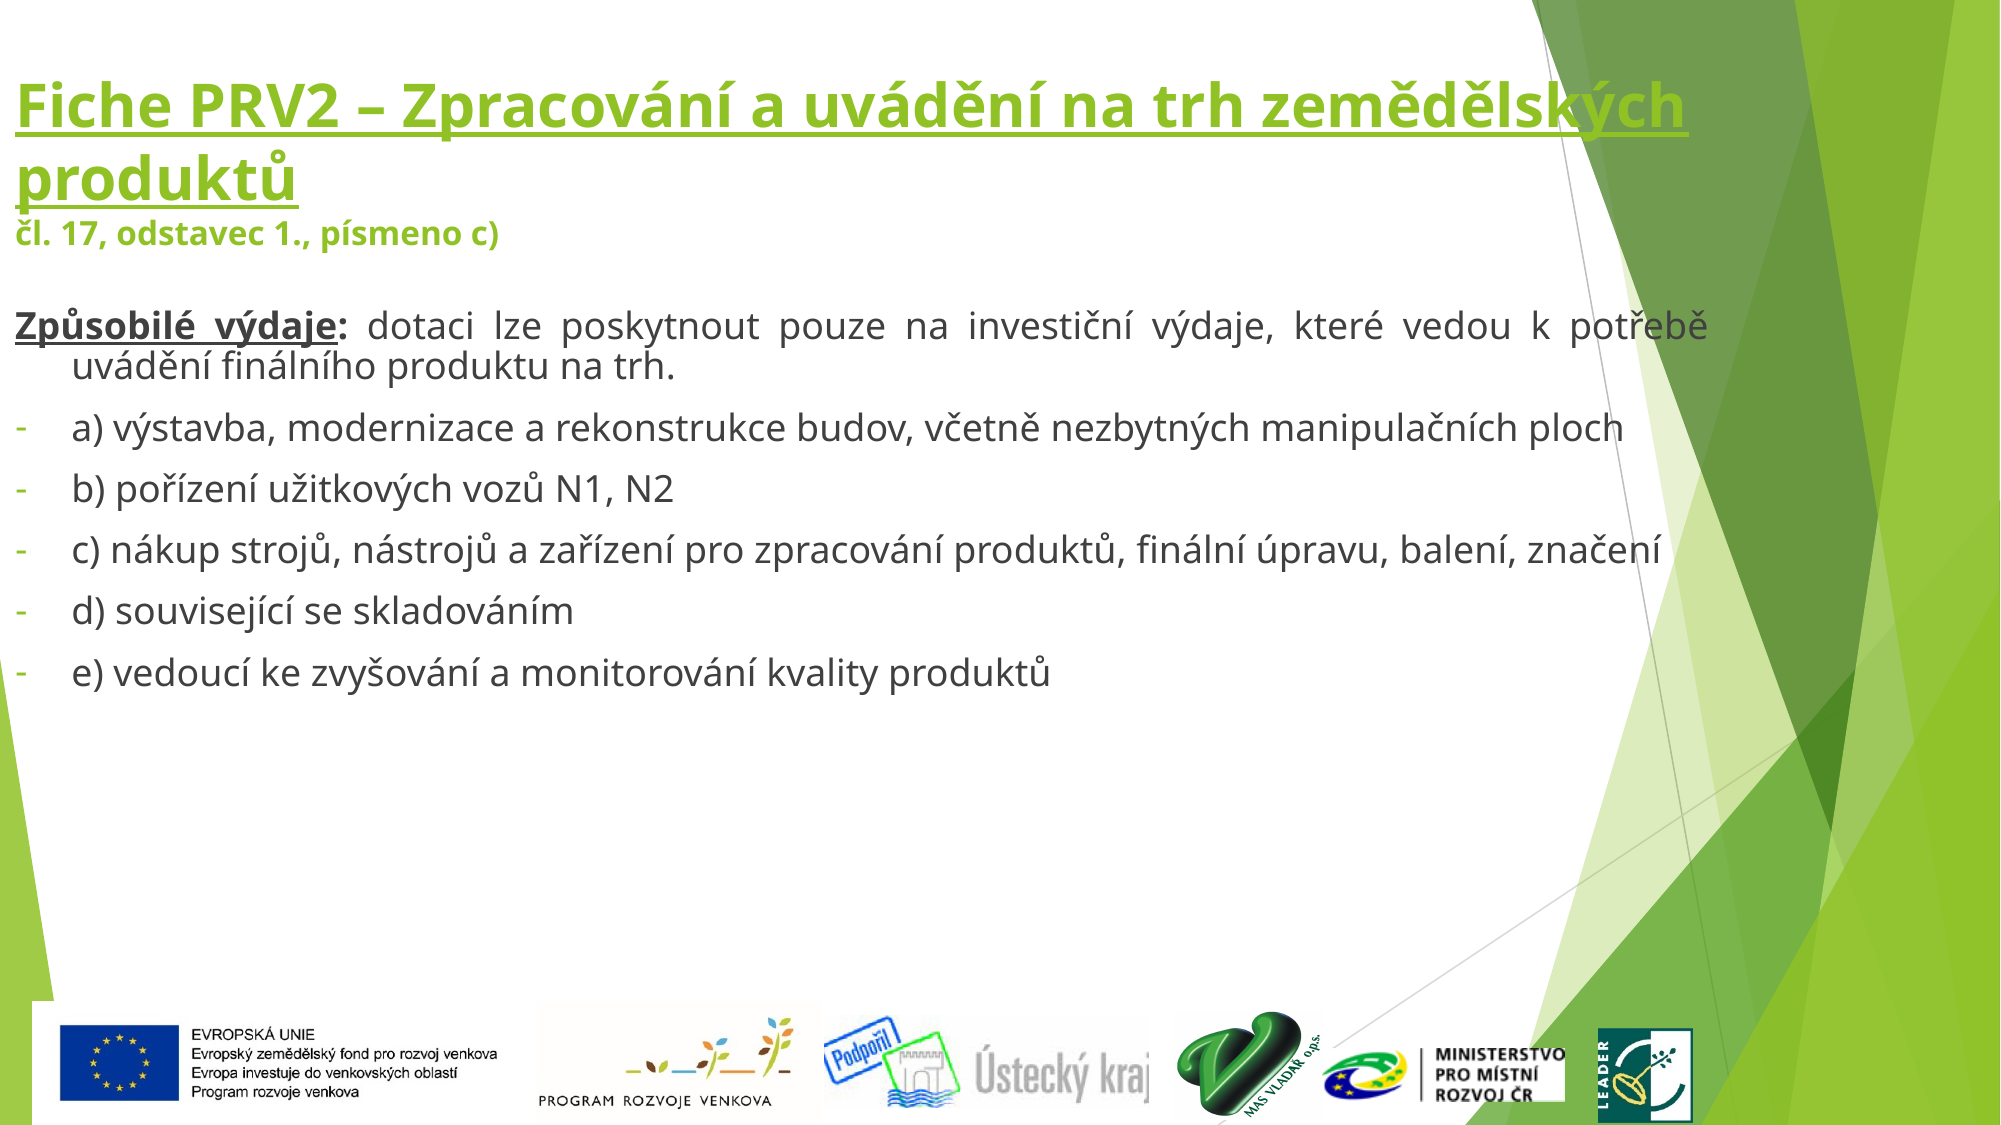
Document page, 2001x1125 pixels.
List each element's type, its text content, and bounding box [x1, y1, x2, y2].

text_box Způsobilé výdaje: dotaci lze poskytnout pouze na investiční výdaje, které vedou k potřebě uvádění finálního produktu na trh. a) výstavba, modernizace a rekonstrukce budov, včetně nezbytných manipulačních ploch b) pořízení užitkových vozů N1, N2 c) nákup strojů, nástrojů a zařízení pro zpracování produktů, finální úpravu, balení, značení d) související se skladováním e) vedoucí ke zvyšování a monitorování kvality produktů [0, 299, 1725, 1014]
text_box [32, 1001, 1693, 1125]
text_box Fiche PRV2 – Zpracování a uvádění na trh zemědělských produktů čl. 17, odstavec 1., písmeno c) [0, 59, 1725, 278]
